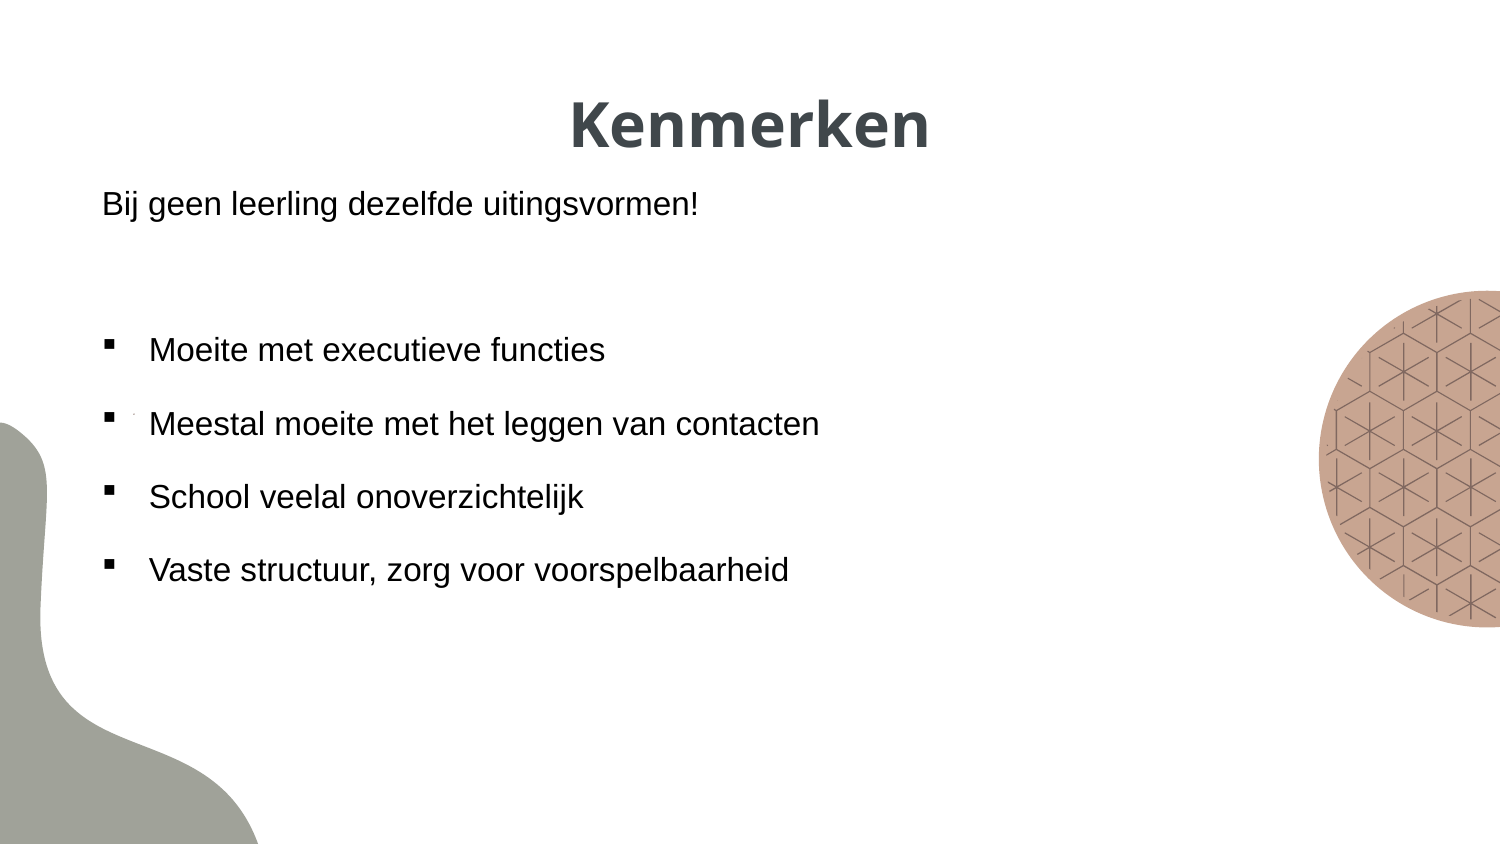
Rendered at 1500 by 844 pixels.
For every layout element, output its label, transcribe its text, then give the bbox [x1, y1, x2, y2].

title Kenmerken [116, 85, 1383, 174]
text_box Bij geen leerling dezelfde uitingsvormen! Moeite met executieve functies Meestal moeite met het leggen van contacten School veelal onoverzichtelijk Vaste structuur, zorg voor voorspelbaarheid [86, 174, 1383, 664]
